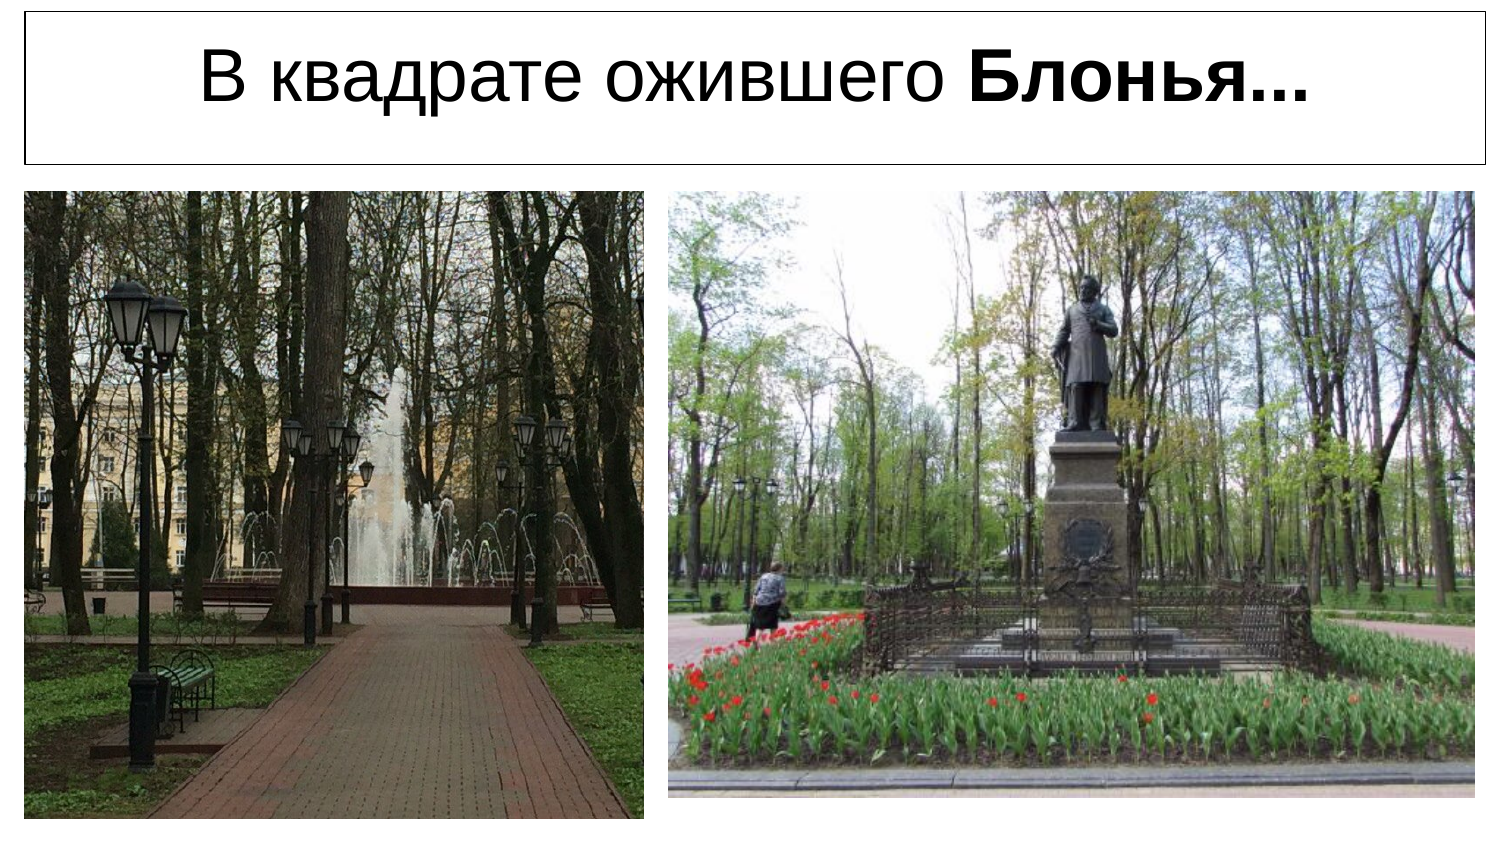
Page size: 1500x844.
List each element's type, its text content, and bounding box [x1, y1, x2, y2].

picture [668, 191, 1476, 798]
text_box В квадрате ожившего Блонья... [24, 11, 1486, 165]
picture [24, 191, 644, 819]
